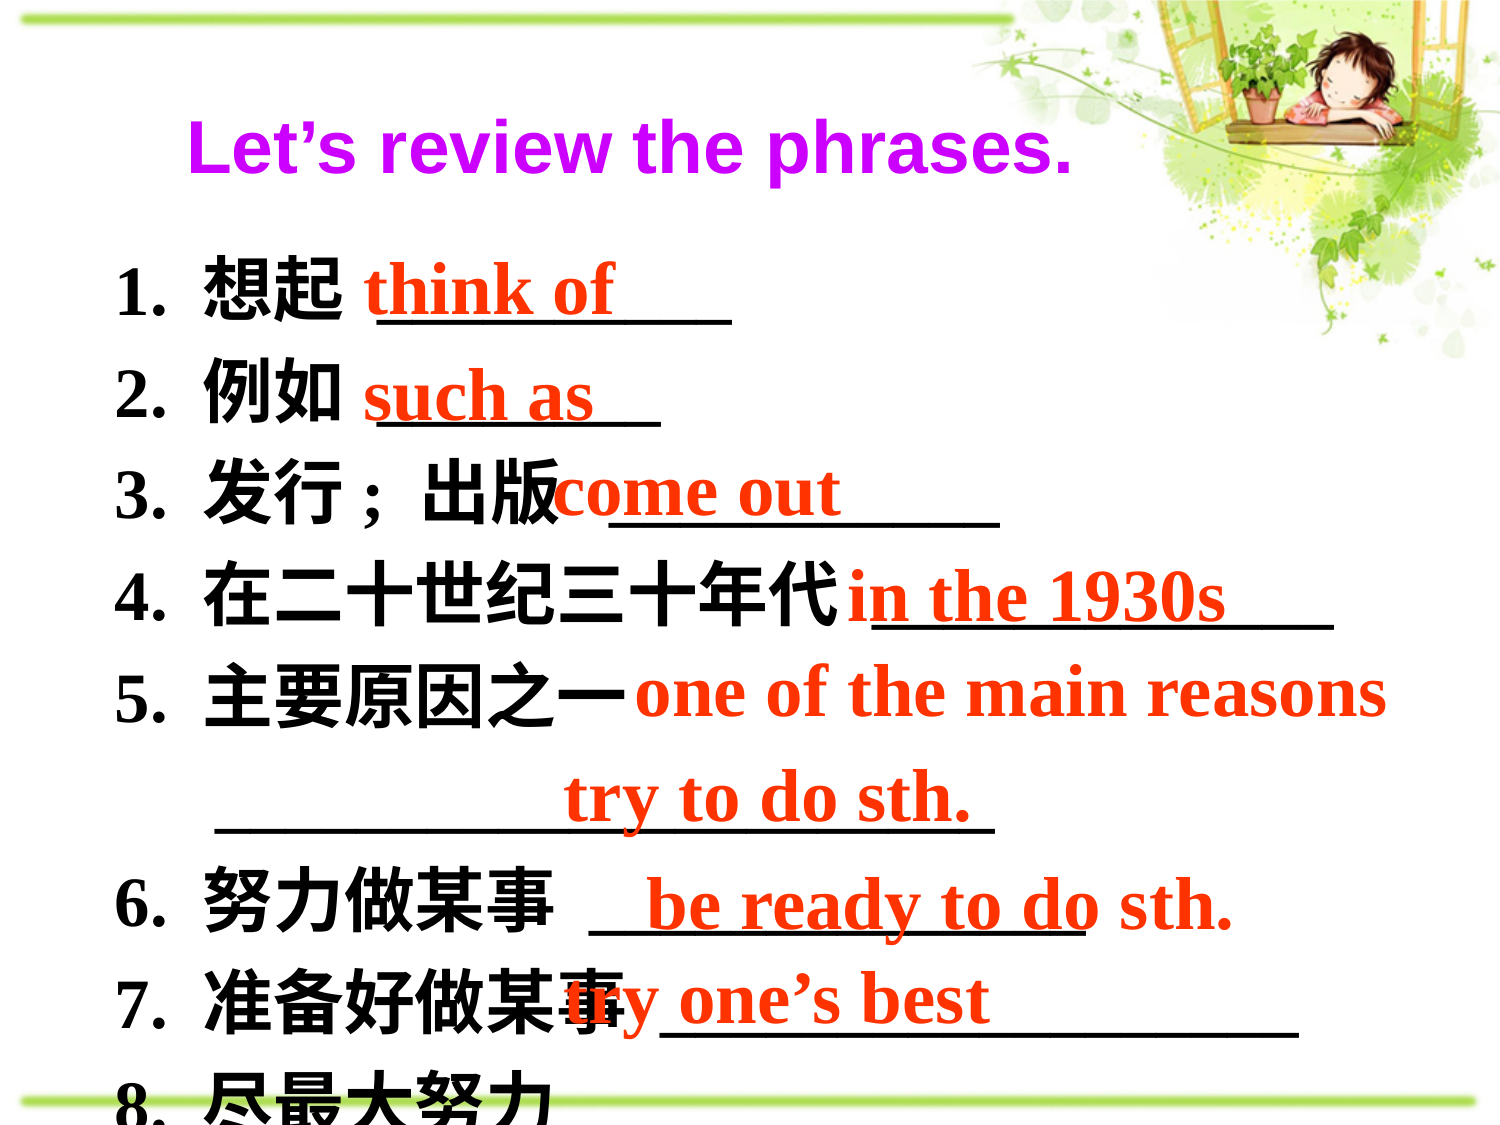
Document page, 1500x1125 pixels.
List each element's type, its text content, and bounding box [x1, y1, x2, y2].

text_box be ready to do sth. [631, 847, 1305, 952]
picture [0, 0, 1500, 1125]
text_box try to do sth. [549, 739, 1022, 845]
text_box think of [348, 231, 668, 337]
text_box 1. 想起 __________ 2. 例如 ________ 3. 发行; 出版 ___________ 4. 在二十世纪三十年代 _____________ 5. 主要原因之一 ______________________ 6. 努力做某事 ______________ 7. 准备好做某事 __________________ 8. 尽最大努力 _____________ [100, 220, 1447, 1125]
text_box such as [348, 337, 680, 443]
text_box come out [537, 432, 1037, 538]
text_box Let’s review the phrases. [171, 90, 1306, 197]
text_box try one’s best [549, 941, 1069, 1047]
text_box in the 1930s [832, 538, 1382, 634]
text_box one of the main reasons [620, 634, 1442, 740]
